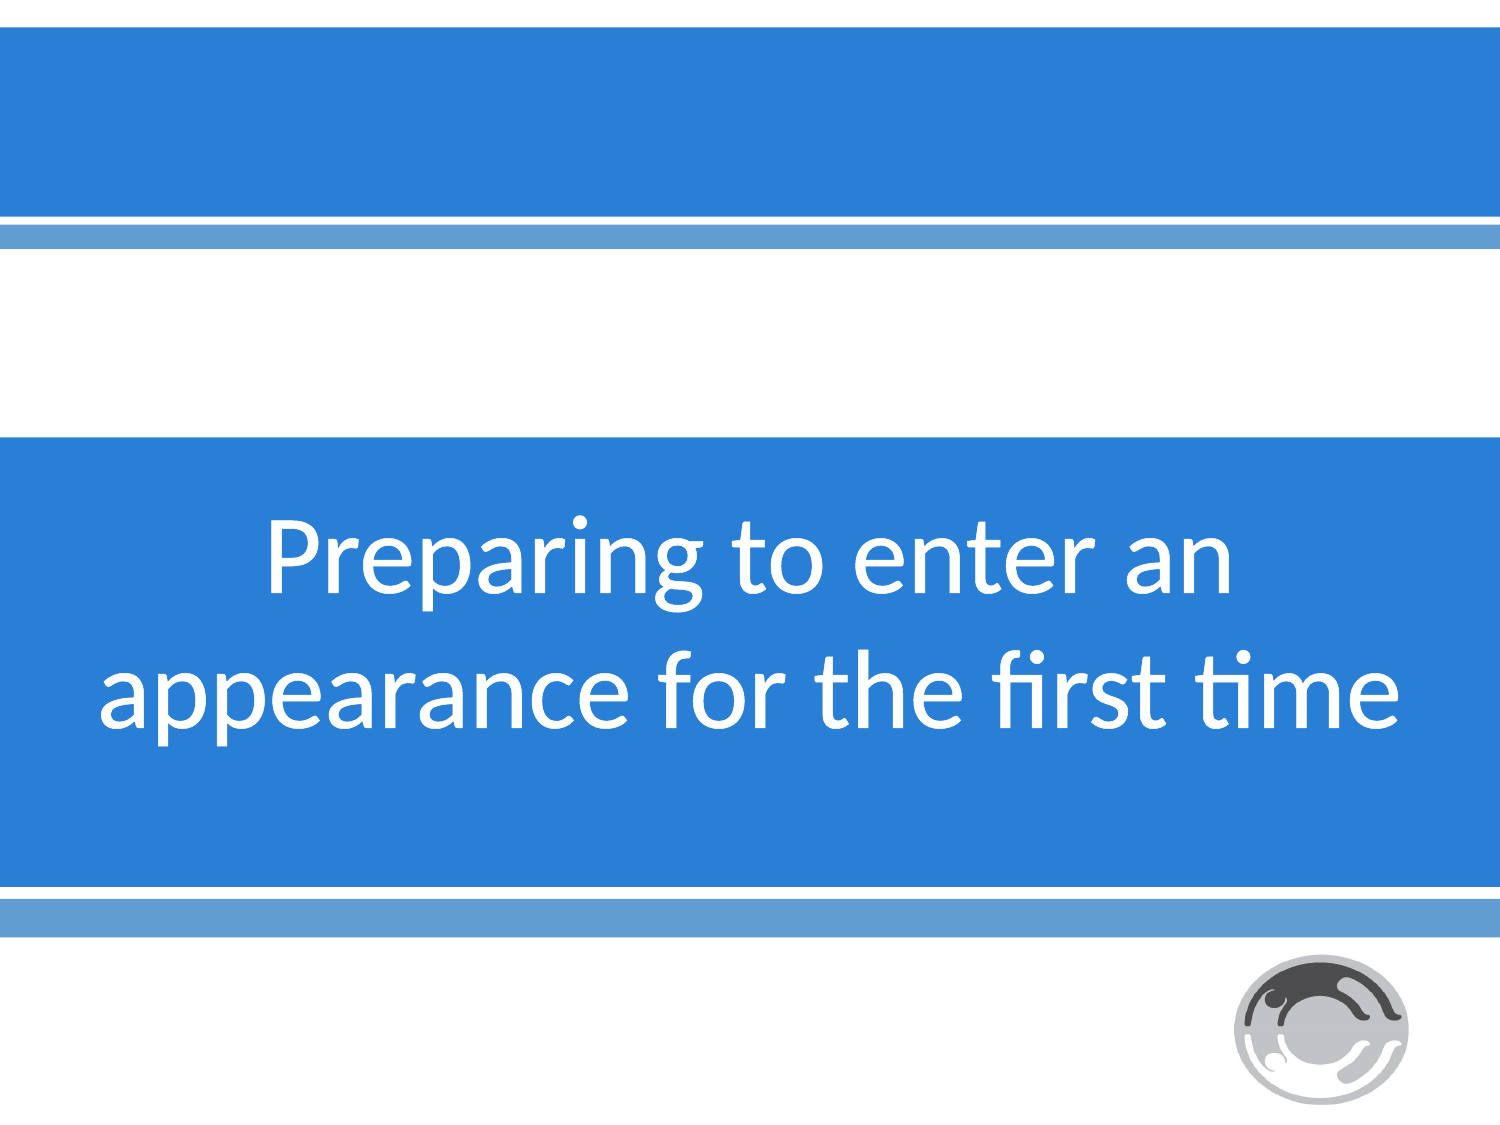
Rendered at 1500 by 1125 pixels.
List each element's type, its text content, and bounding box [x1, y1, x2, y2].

title Preparing to enter an appearance for the first time [37, 431, 1463, 758]
picture [1234, 952, 1424, 1125]
